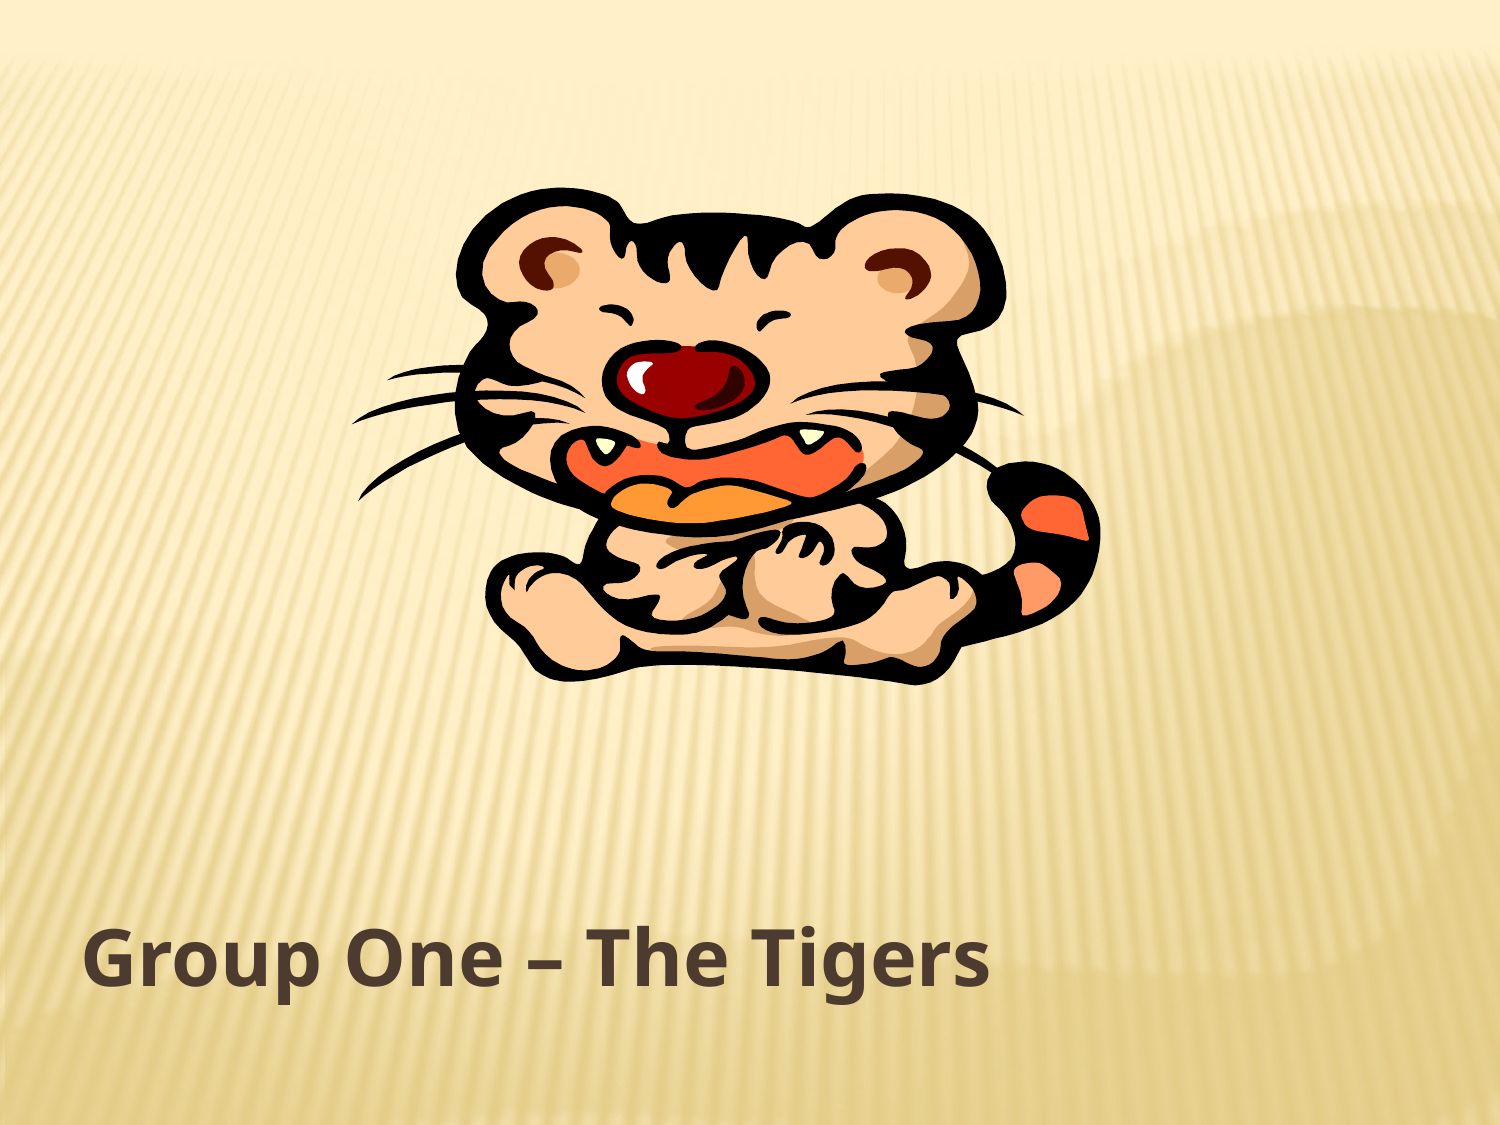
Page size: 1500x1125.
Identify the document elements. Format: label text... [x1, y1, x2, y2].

list Group One – The Tigers [62, 907, 1025, 1034]
picture [351, 187, 1101, 686]
